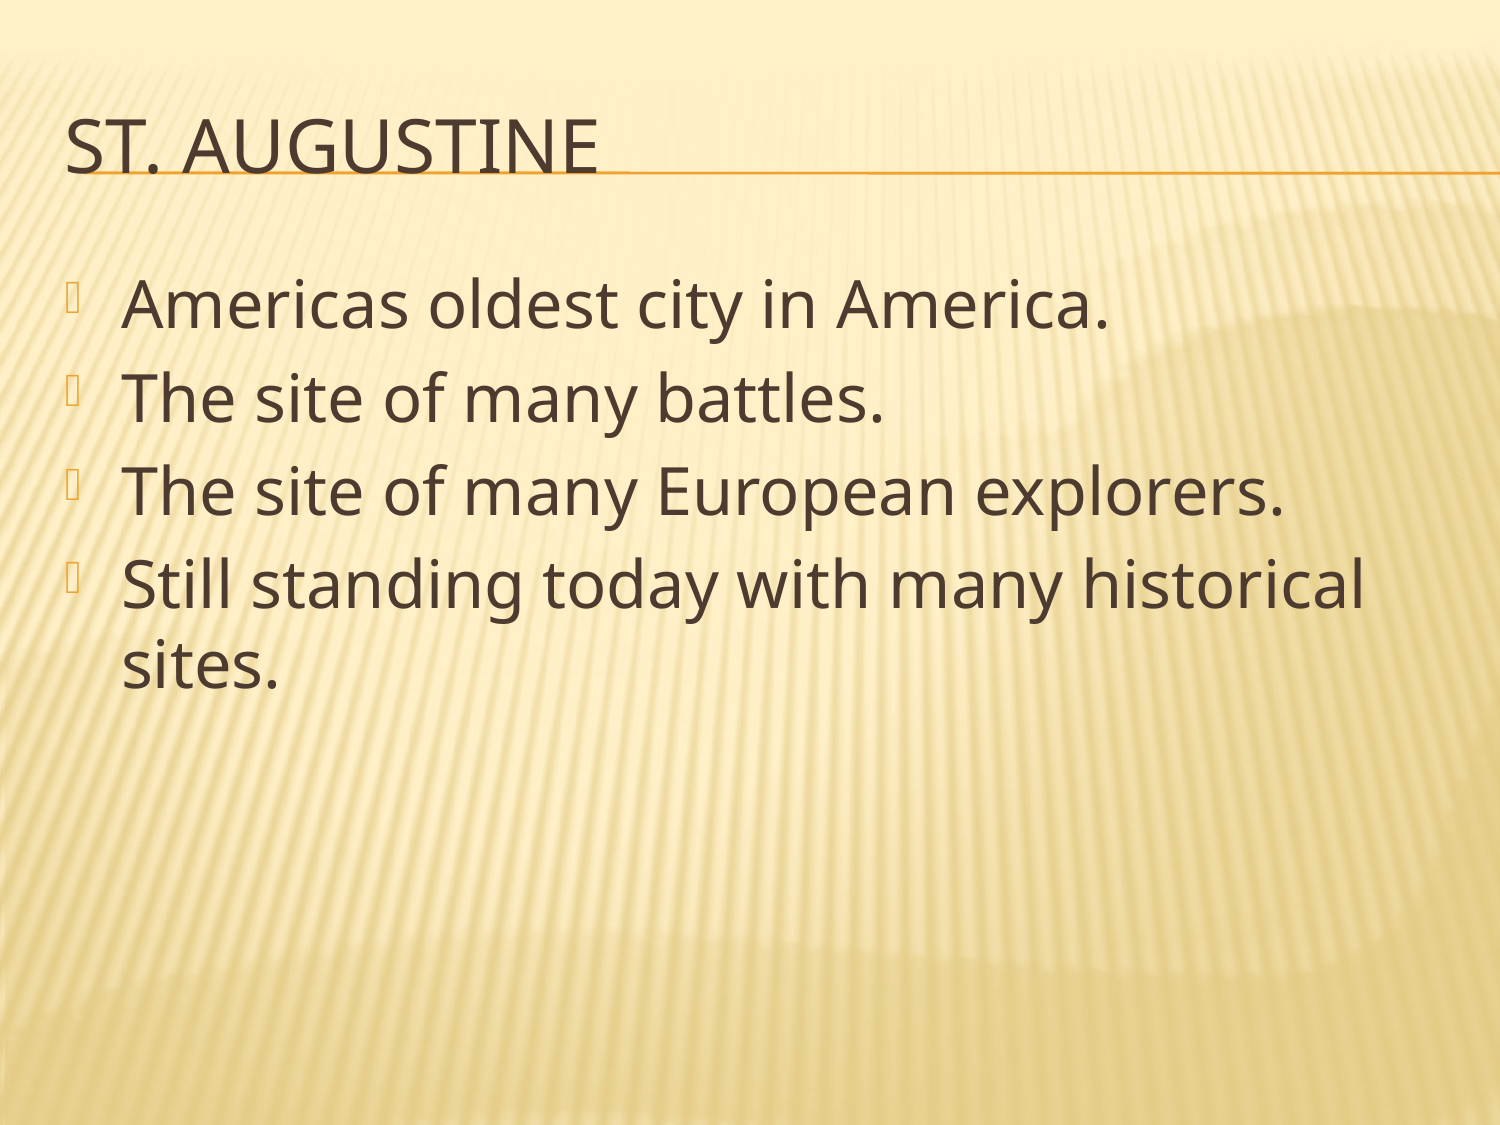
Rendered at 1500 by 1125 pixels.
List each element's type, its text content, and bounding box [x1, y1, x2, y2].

list Americas oldest city in America. The site of many battles. The site of many European explorers. Still standing today with many historical sites. [50, 254, 1475, 998]
title St. Augustine [50, 75, 1475, 213]
